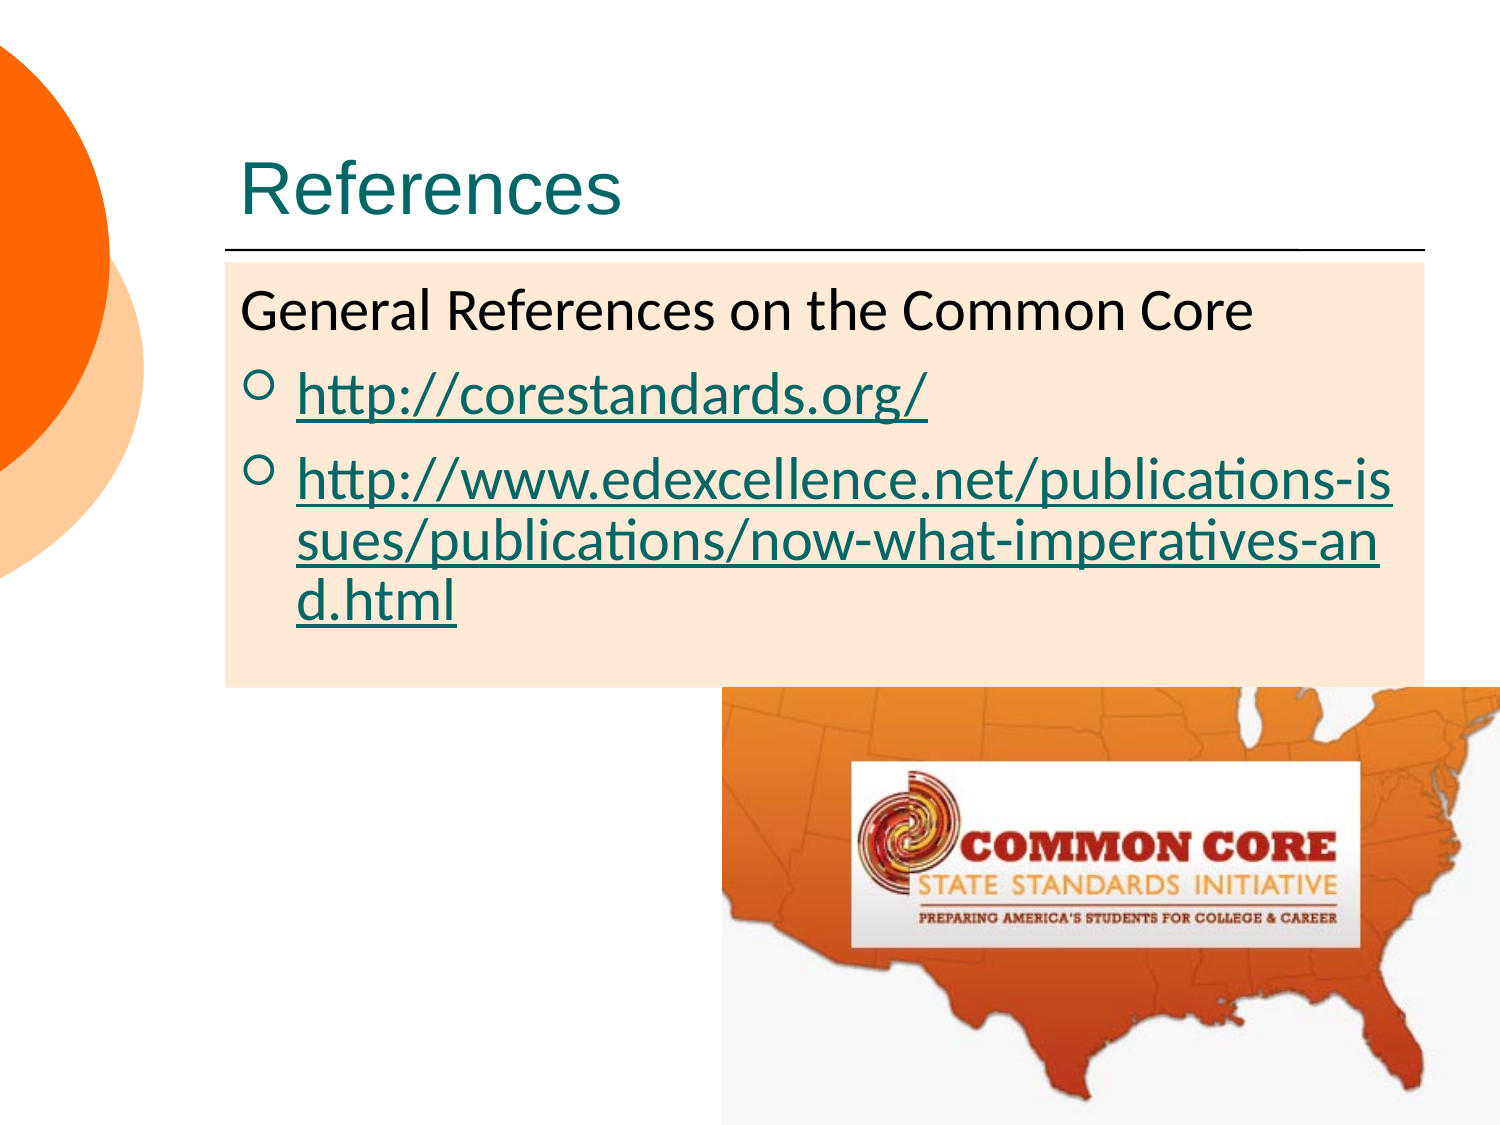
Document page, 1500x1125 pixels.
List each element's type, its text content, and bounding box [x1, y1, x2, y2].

picture [721, 687, 1500, 1125]
title References [224, 49, 1425, 238]
list General References on the Common Core http://corestandards.org/ http://www.edexcellence.net/publications-issues/publications/now-what-imperatives-and.html [224, 262, 1425, 688]
